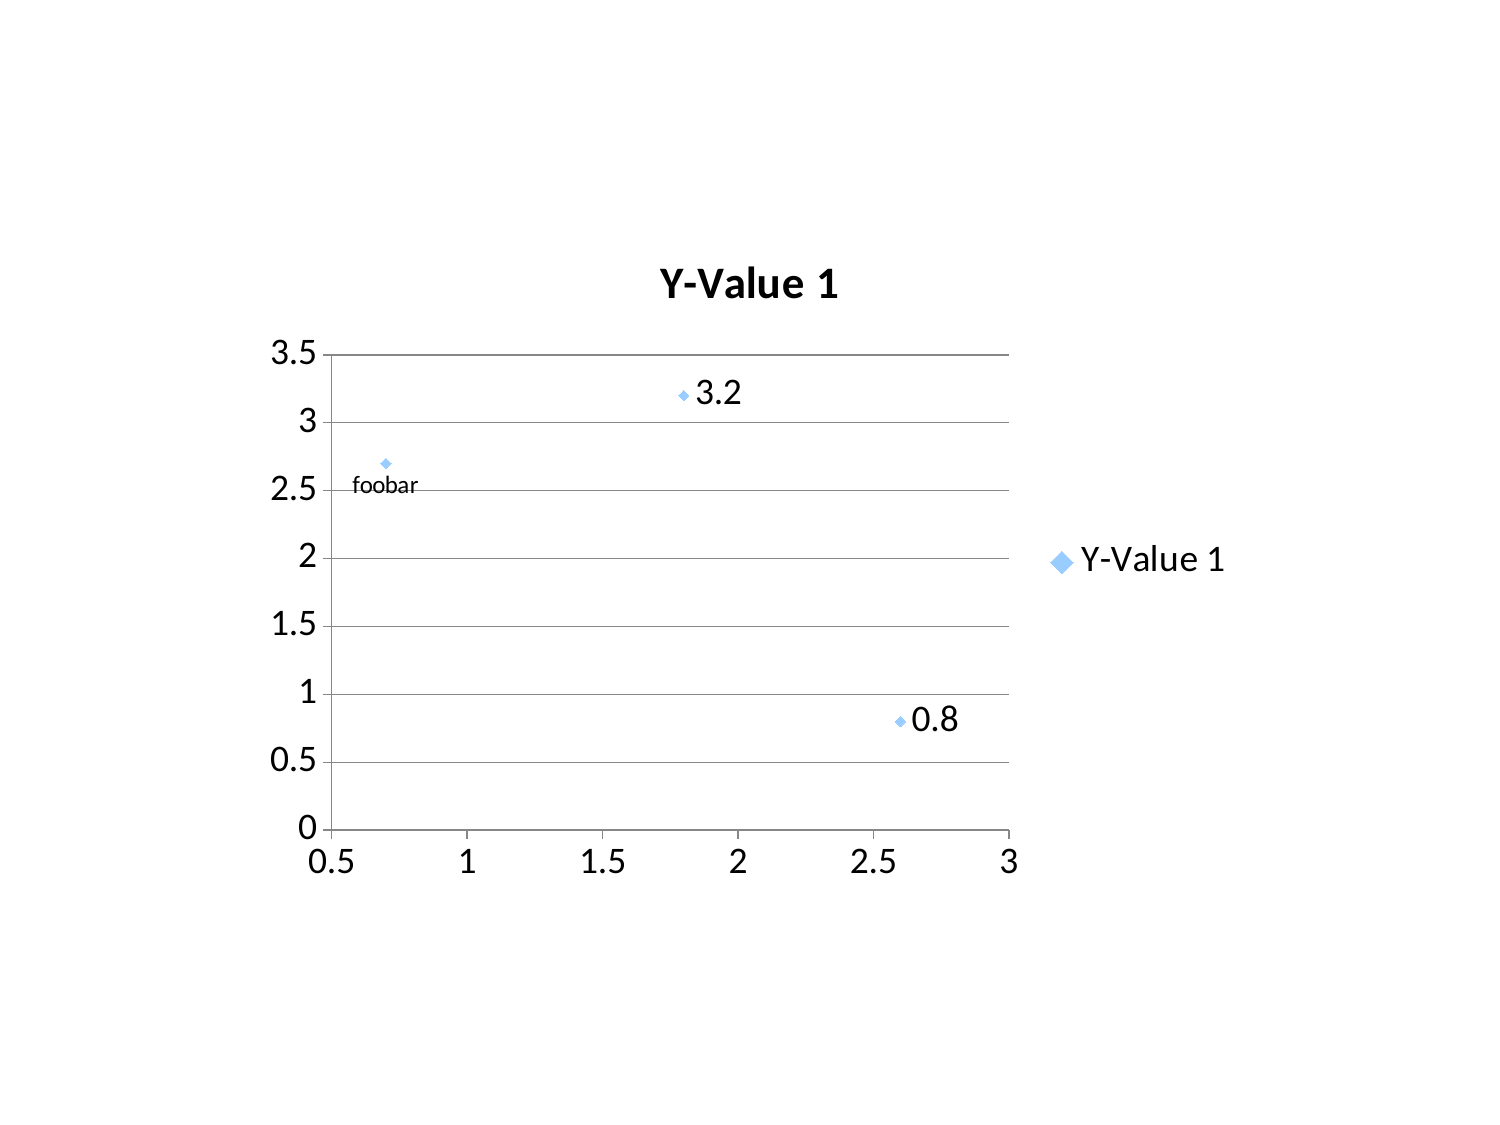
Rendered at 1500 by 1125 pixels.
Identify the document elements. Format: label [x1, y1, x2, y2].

chart [249, 228, 1251, 897]
